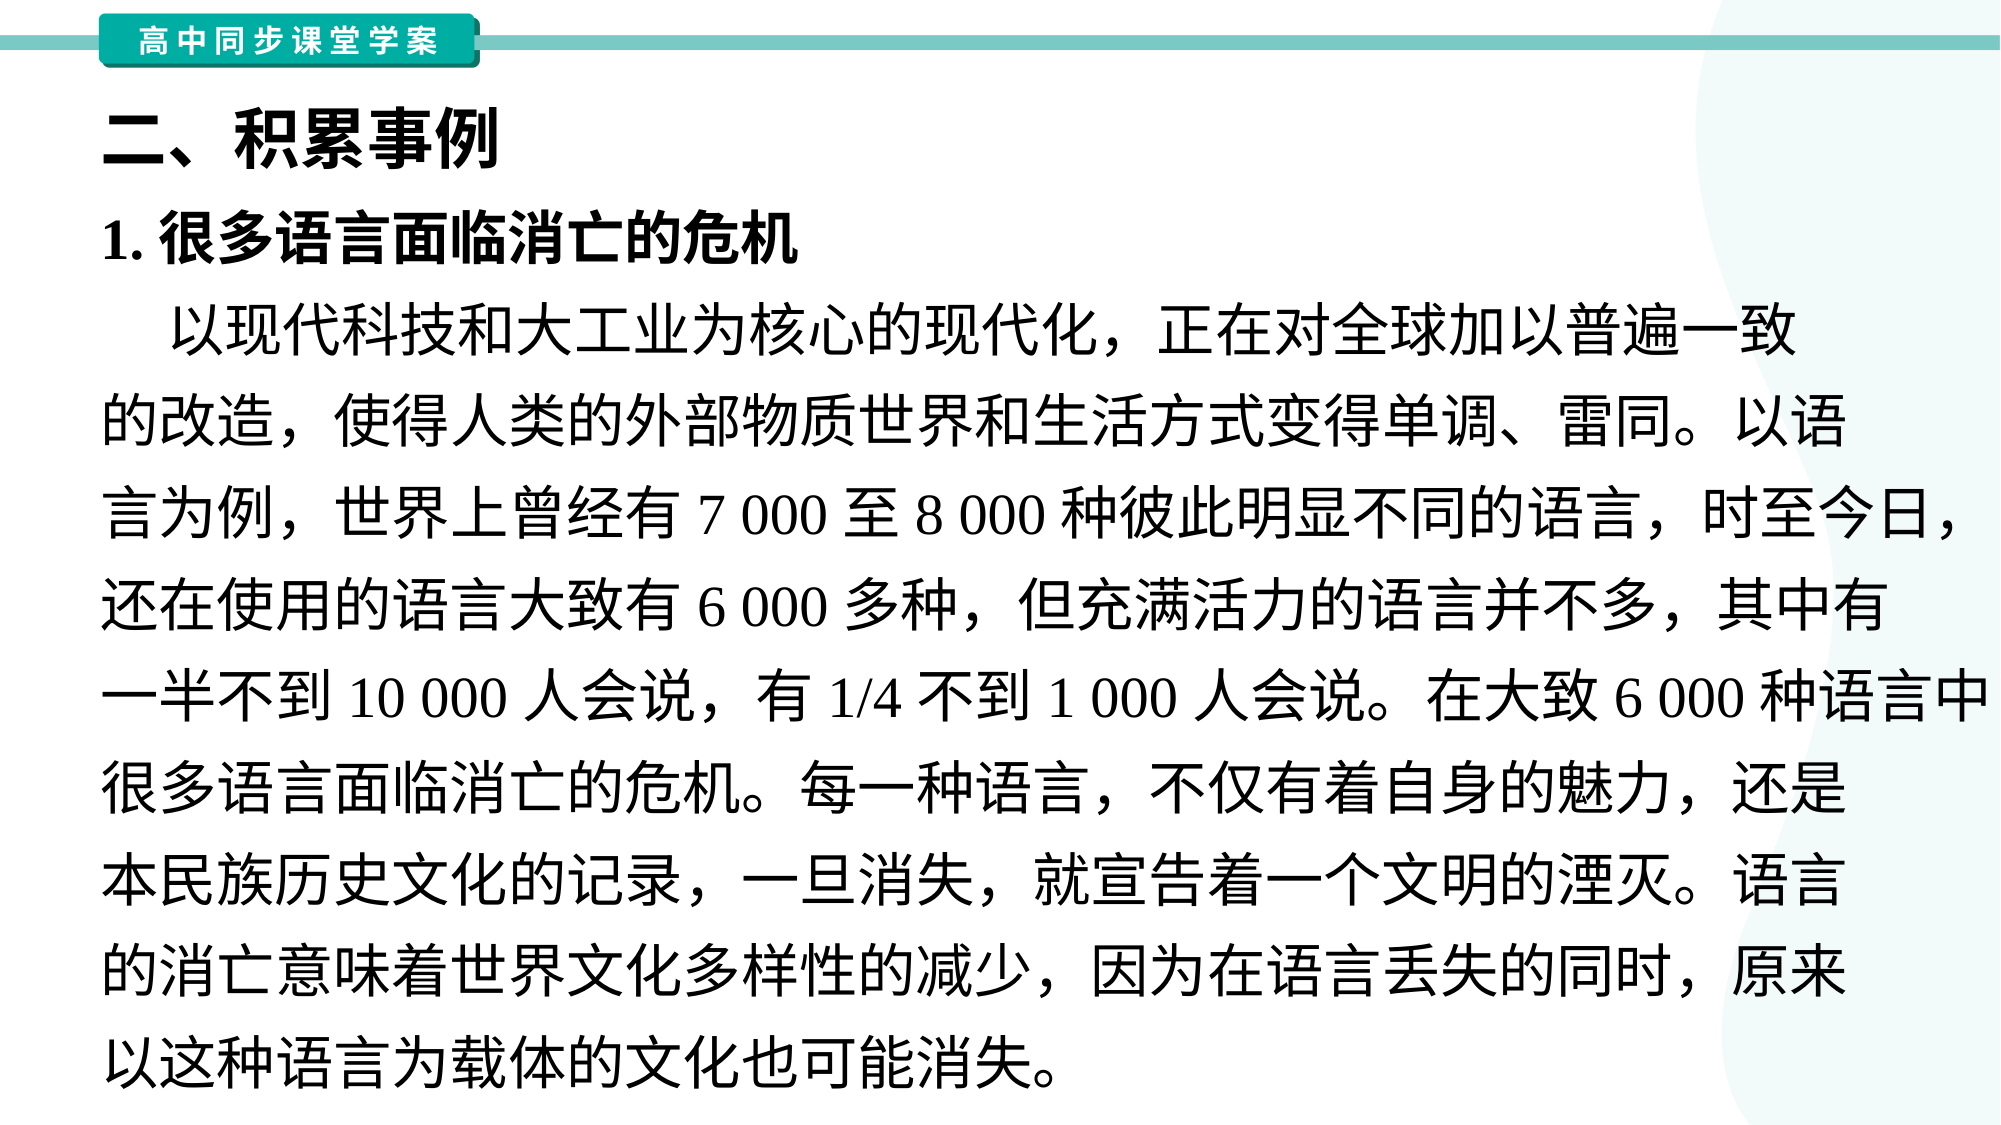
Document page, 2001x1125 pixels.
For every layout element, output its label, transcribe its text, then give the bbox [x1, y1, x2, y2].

text_box 二、积累事例 [100, 76, 1899, 179]
picture [0, 0, 2000, 1125]
text_box 1.很多语言面临消亡的危机 以现代科技和大工业为核心的现代化，正在对全球加以普遍一致 的改造，使得人类的外部物质世界和生活方式变得单调、雷同。以语 言为例，世界上曾经有7 000至8 000种彼此明显不同的语言，时至今日， 还在使用的语言大致有6 000多种，但充满活力的语言并不多，其中有 一半不到10 000人会说，有1/4不到1 000人会说。在大致6 000种语言中， 很多语言面临消亡的危机。每一种语言，不仅有着自身的魅力，还是 本民族历史文化的记录，一旦消失，就宣告着一个文明的湮灭。语言 的消亡意味着世界文化多样性的减少，因为在语言丢失的同时，原来 以这种语言为载体的文化也可能消失。 [100, 179, 1899, 1097]
